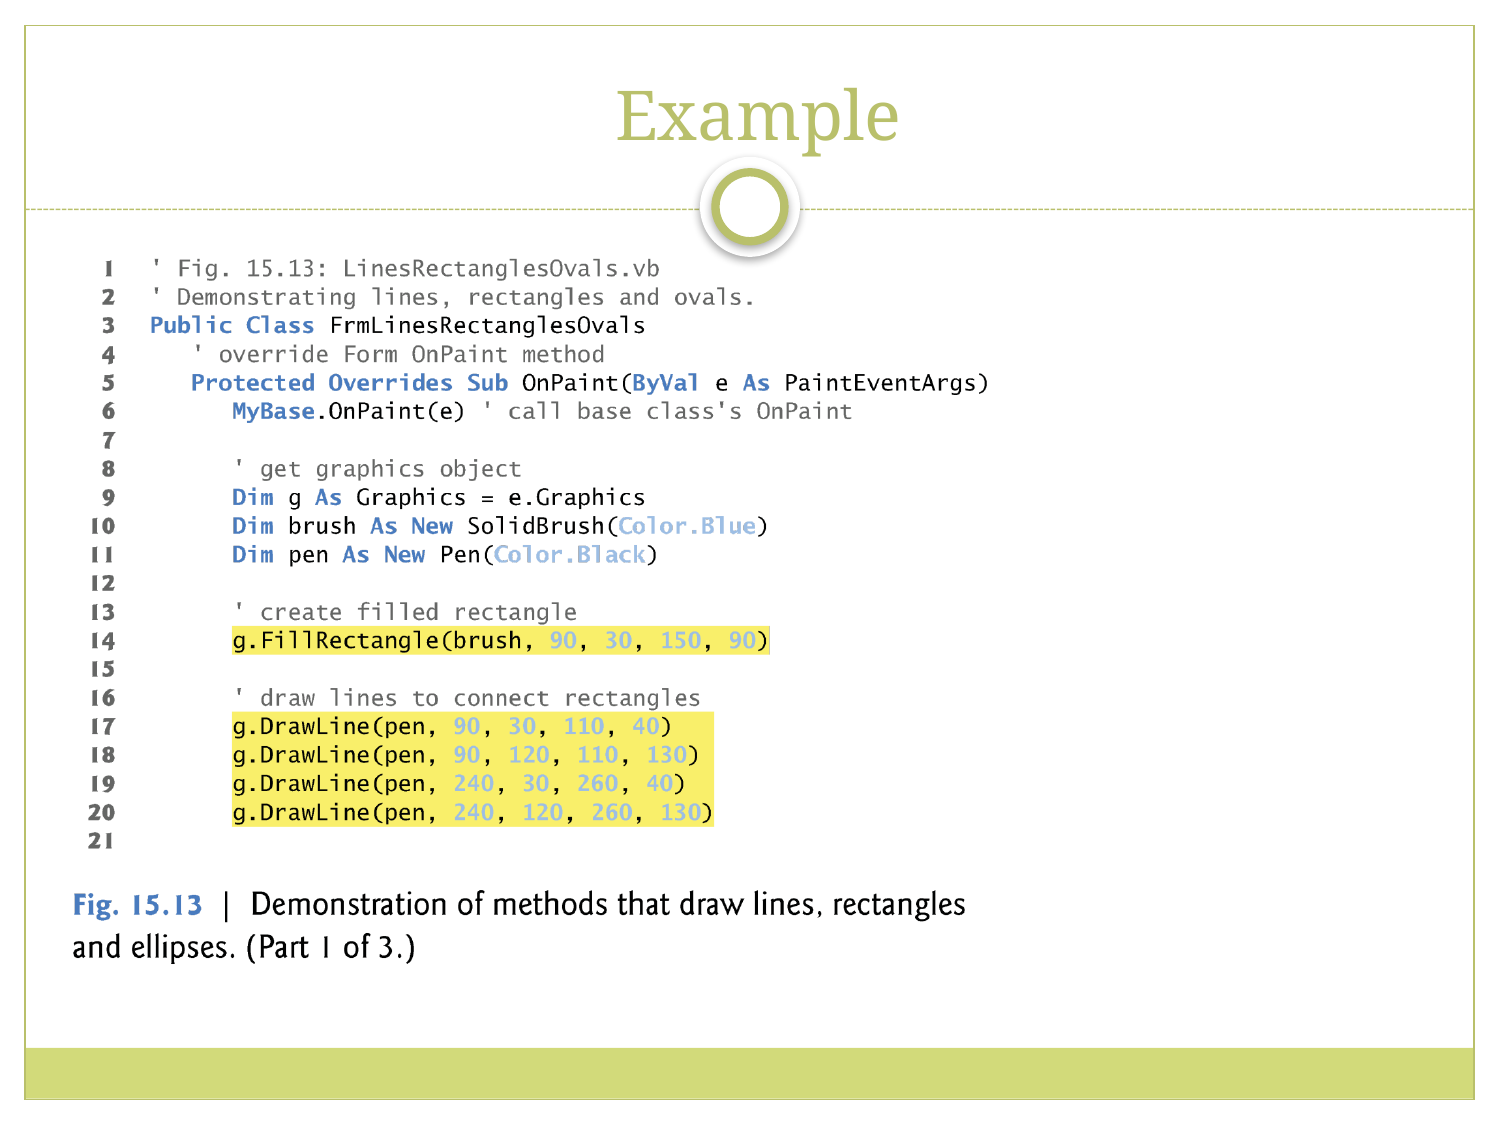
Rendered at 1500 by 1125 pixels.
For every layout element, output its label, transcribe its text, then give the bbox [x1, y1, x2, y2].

title Example [49, 37, 1450, 162]
picture [0, 171, 1500, 1083]
